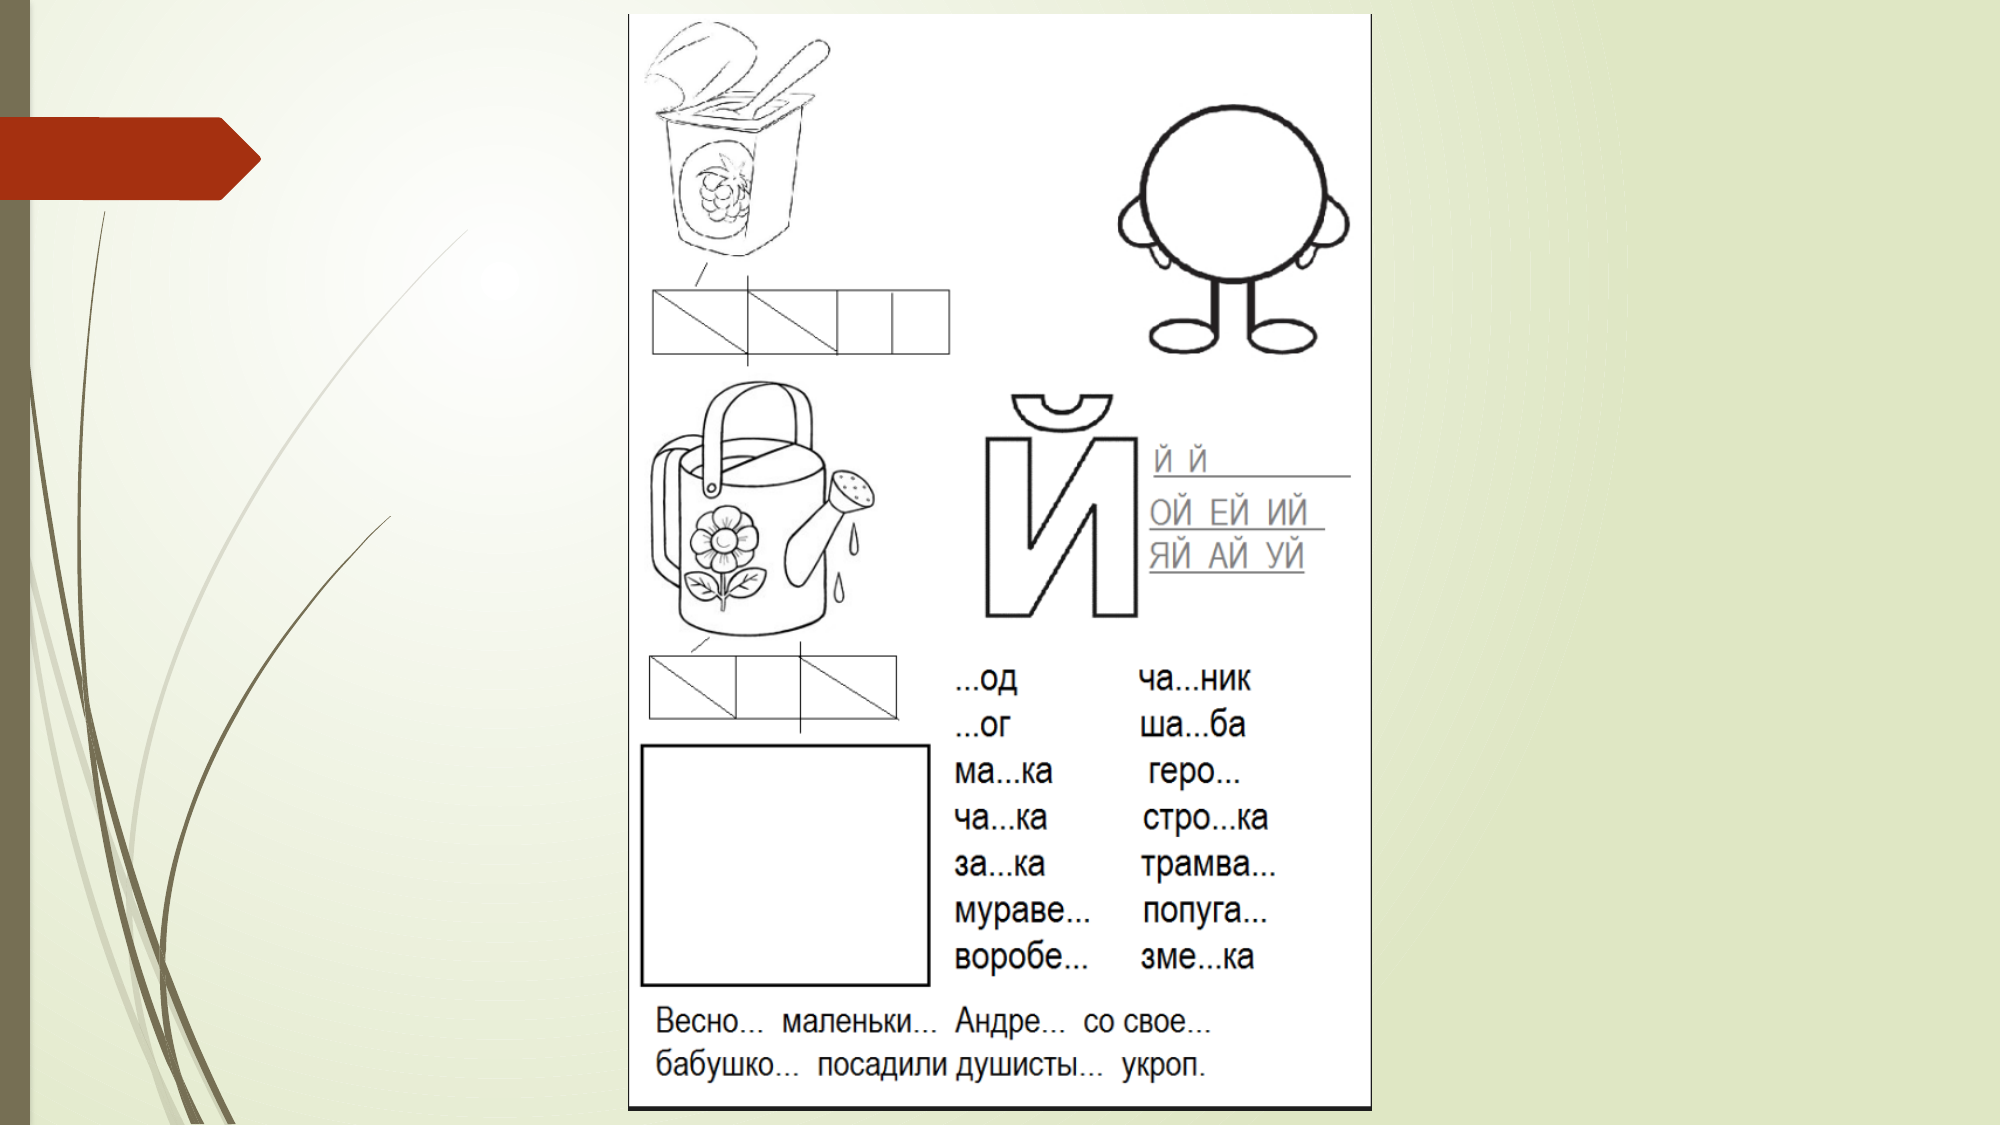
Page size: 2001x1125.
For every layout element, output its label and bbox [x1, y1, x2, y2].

picture [627, 14, 1372, 1111]
